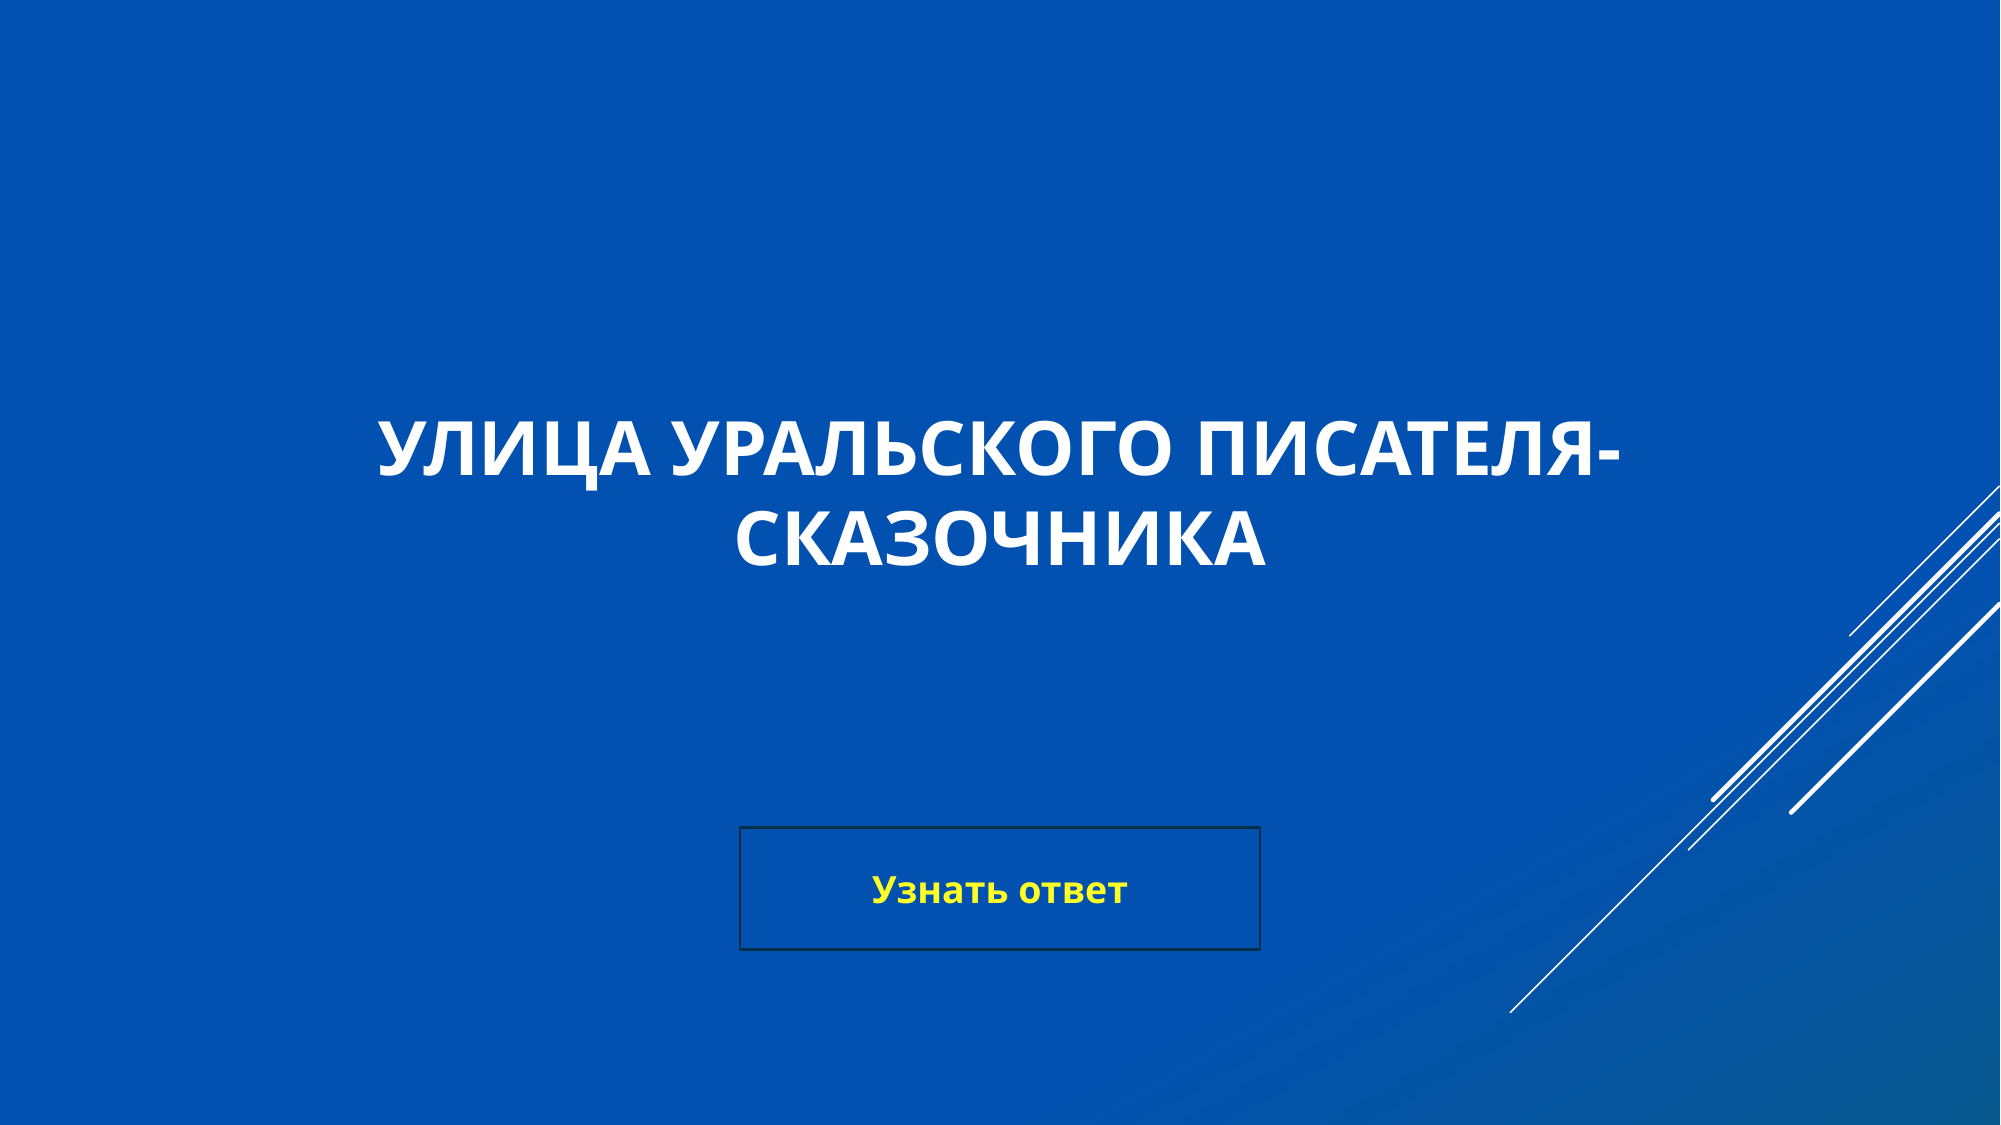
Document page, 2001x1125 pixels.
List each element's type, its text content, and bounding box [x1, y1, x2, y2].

title Улица уральского писателя-сказочника [300, 366, 1700, 614]
